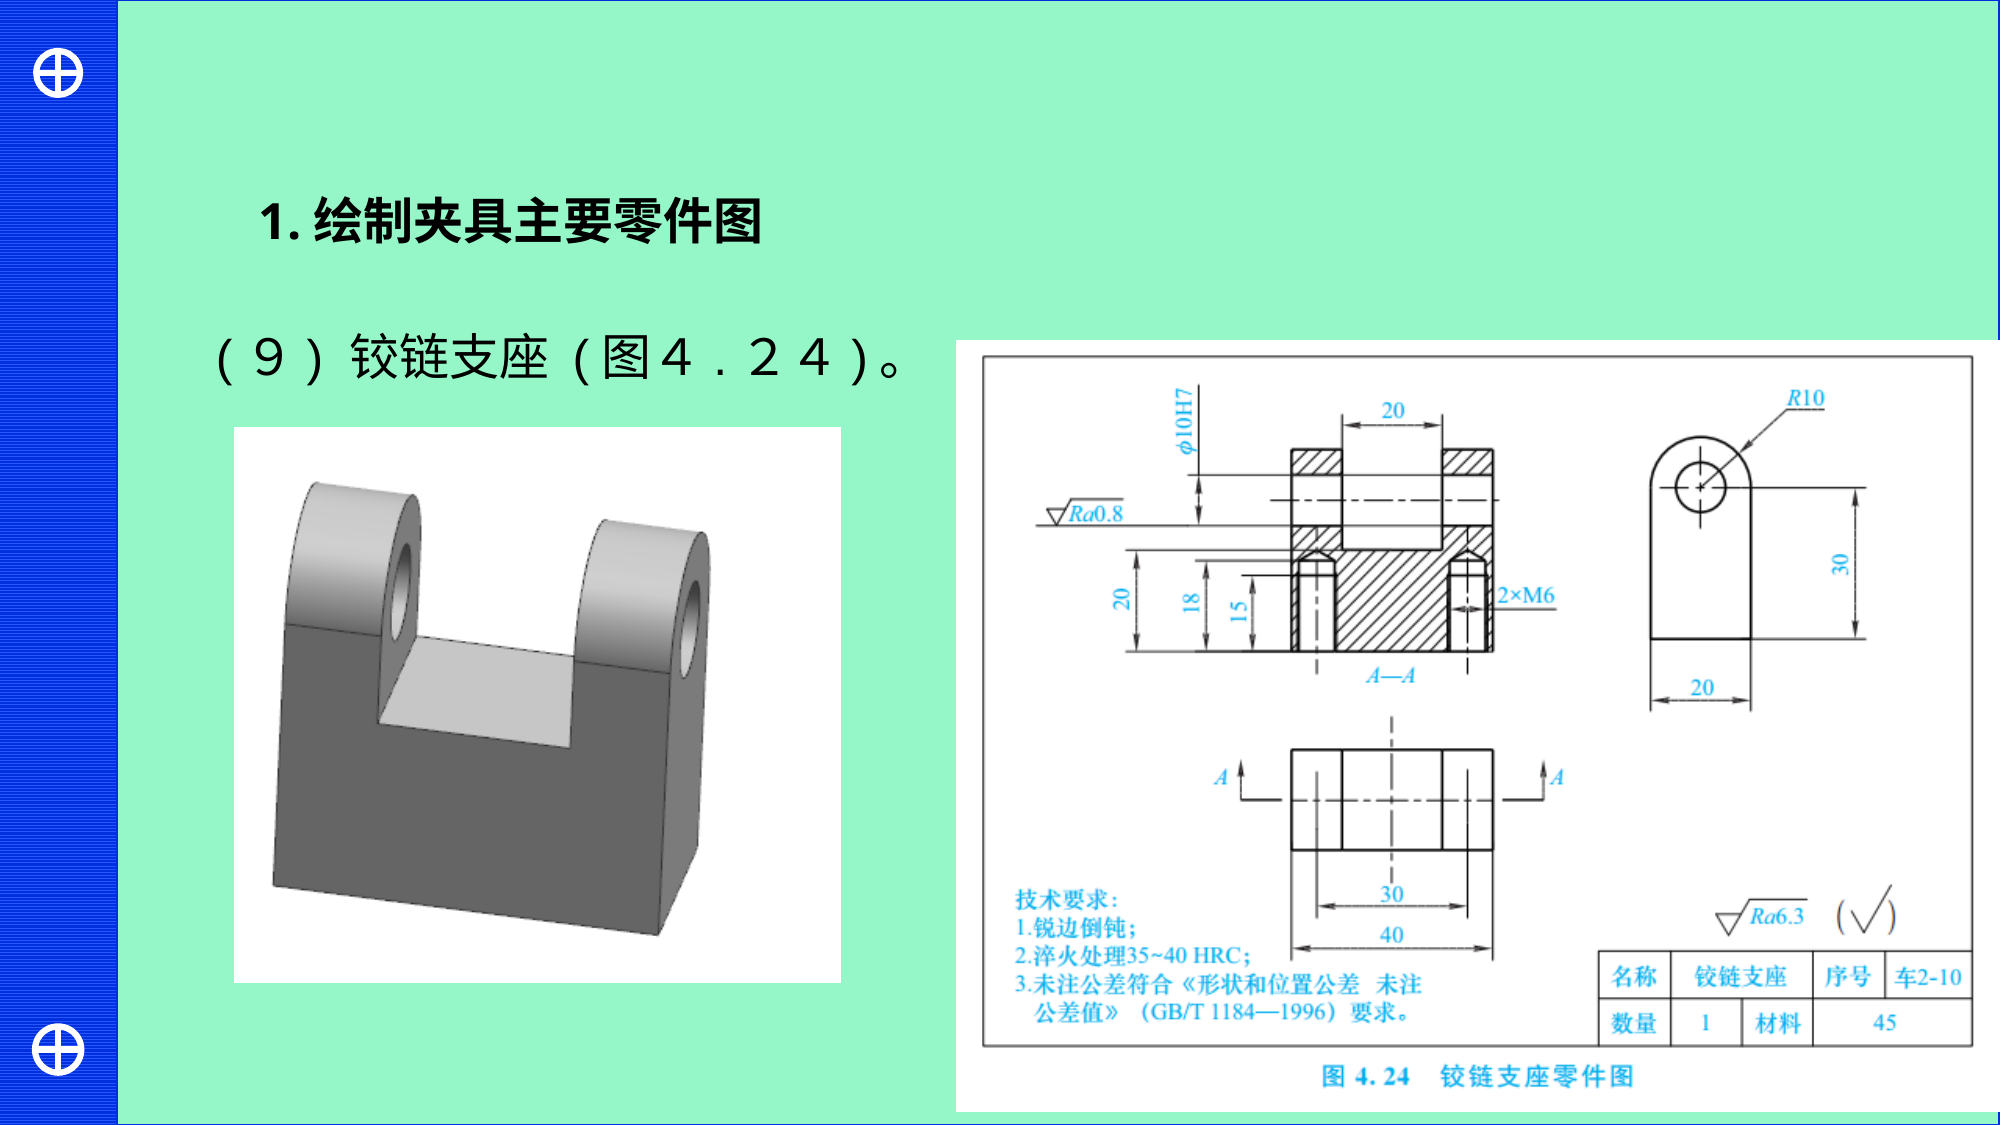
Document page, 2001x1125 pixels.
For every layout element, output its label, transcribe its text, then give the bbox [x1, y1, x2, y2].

text_box 1.绘制夹具主要零件图 [243, 182, 1244, 258]
picture [956, 340, 2000, 1112]
picture [234, 427, 841, 983]
text_box (９) 铰链支座 (图４.２４)。 [126, 287, 1833, 428]
